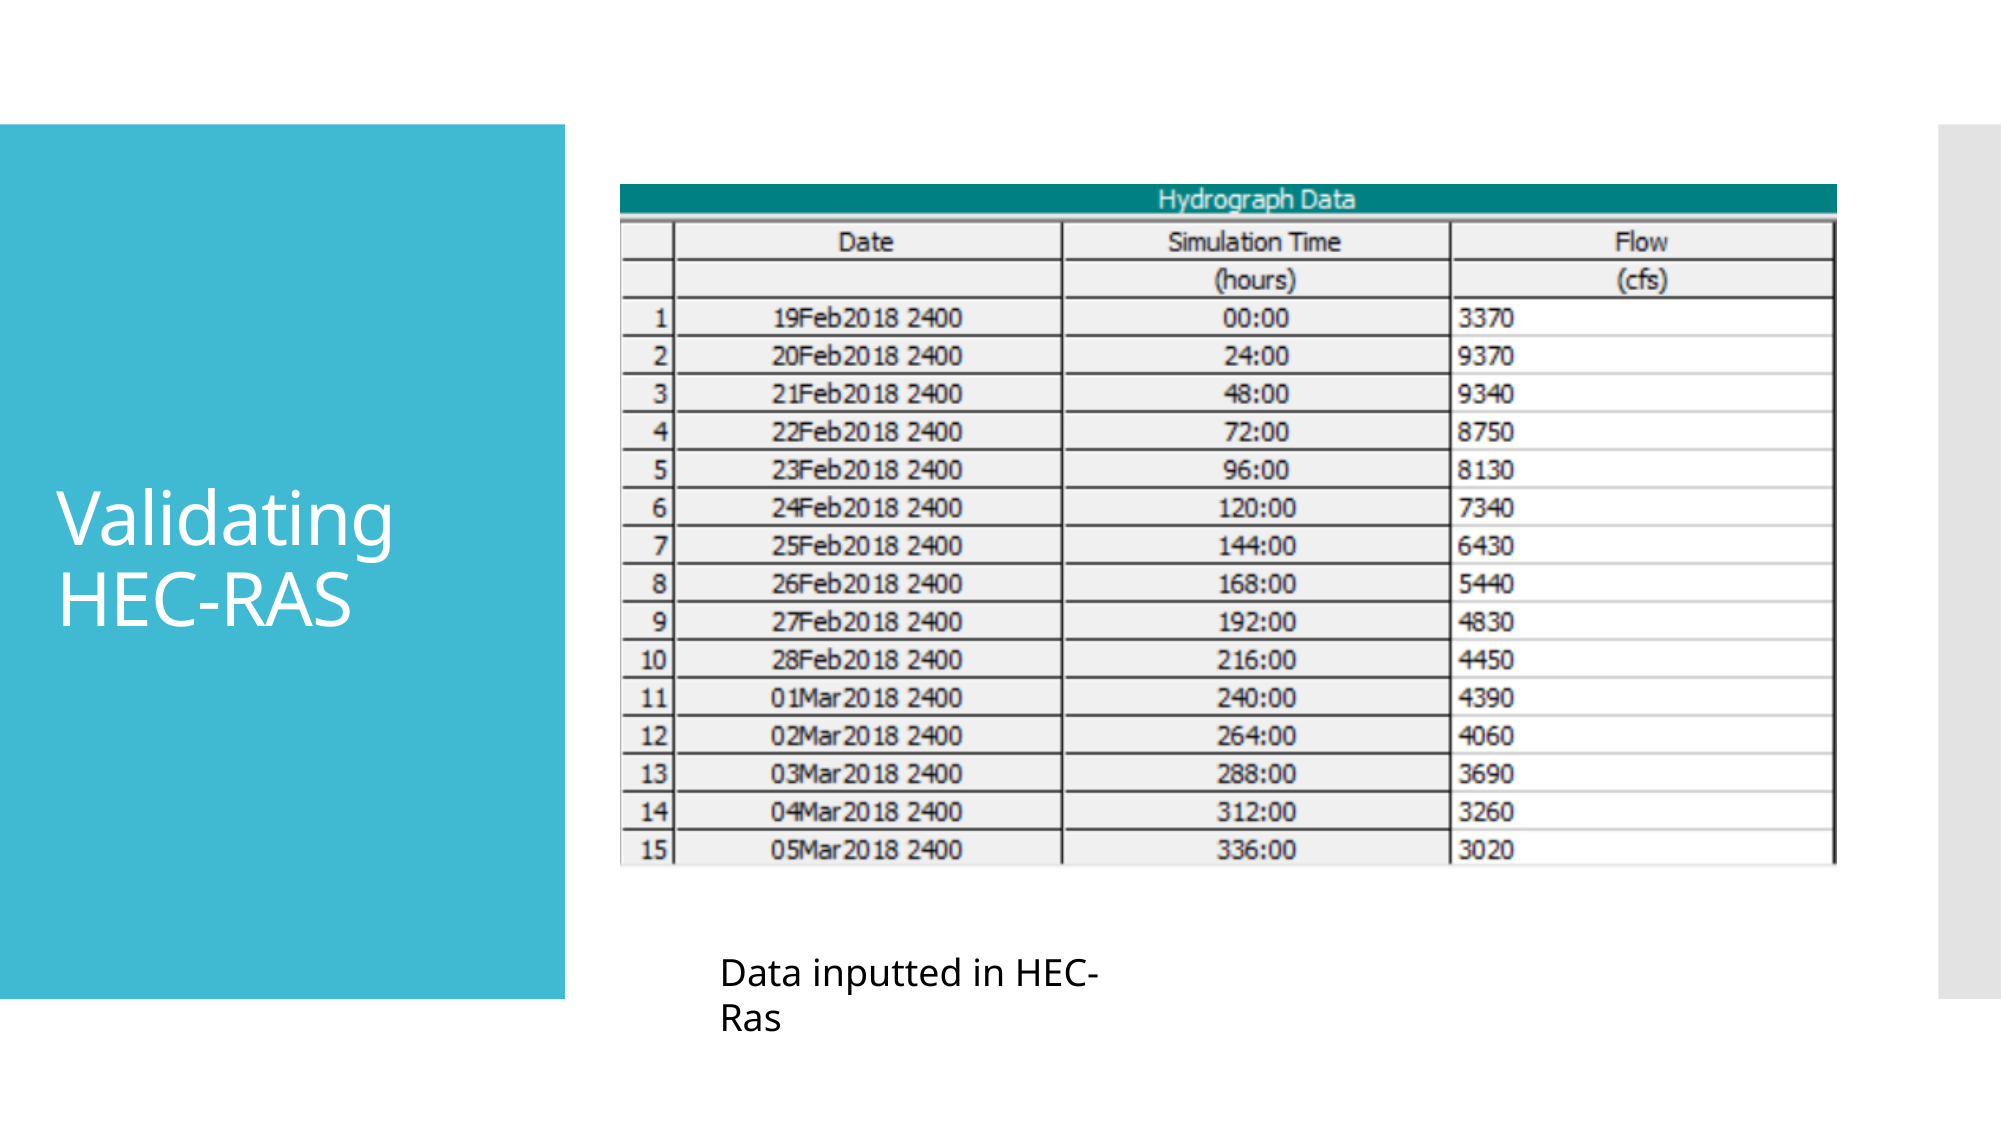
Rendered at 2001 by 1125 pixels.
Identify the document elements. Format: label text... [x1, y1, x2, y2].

title Validating HEC-RAS [41, 184, 525, 940]
text_box Data inputted in HEC-Ras [704, 940, 1155, 1046]
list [619, 184, 1837, 870]
